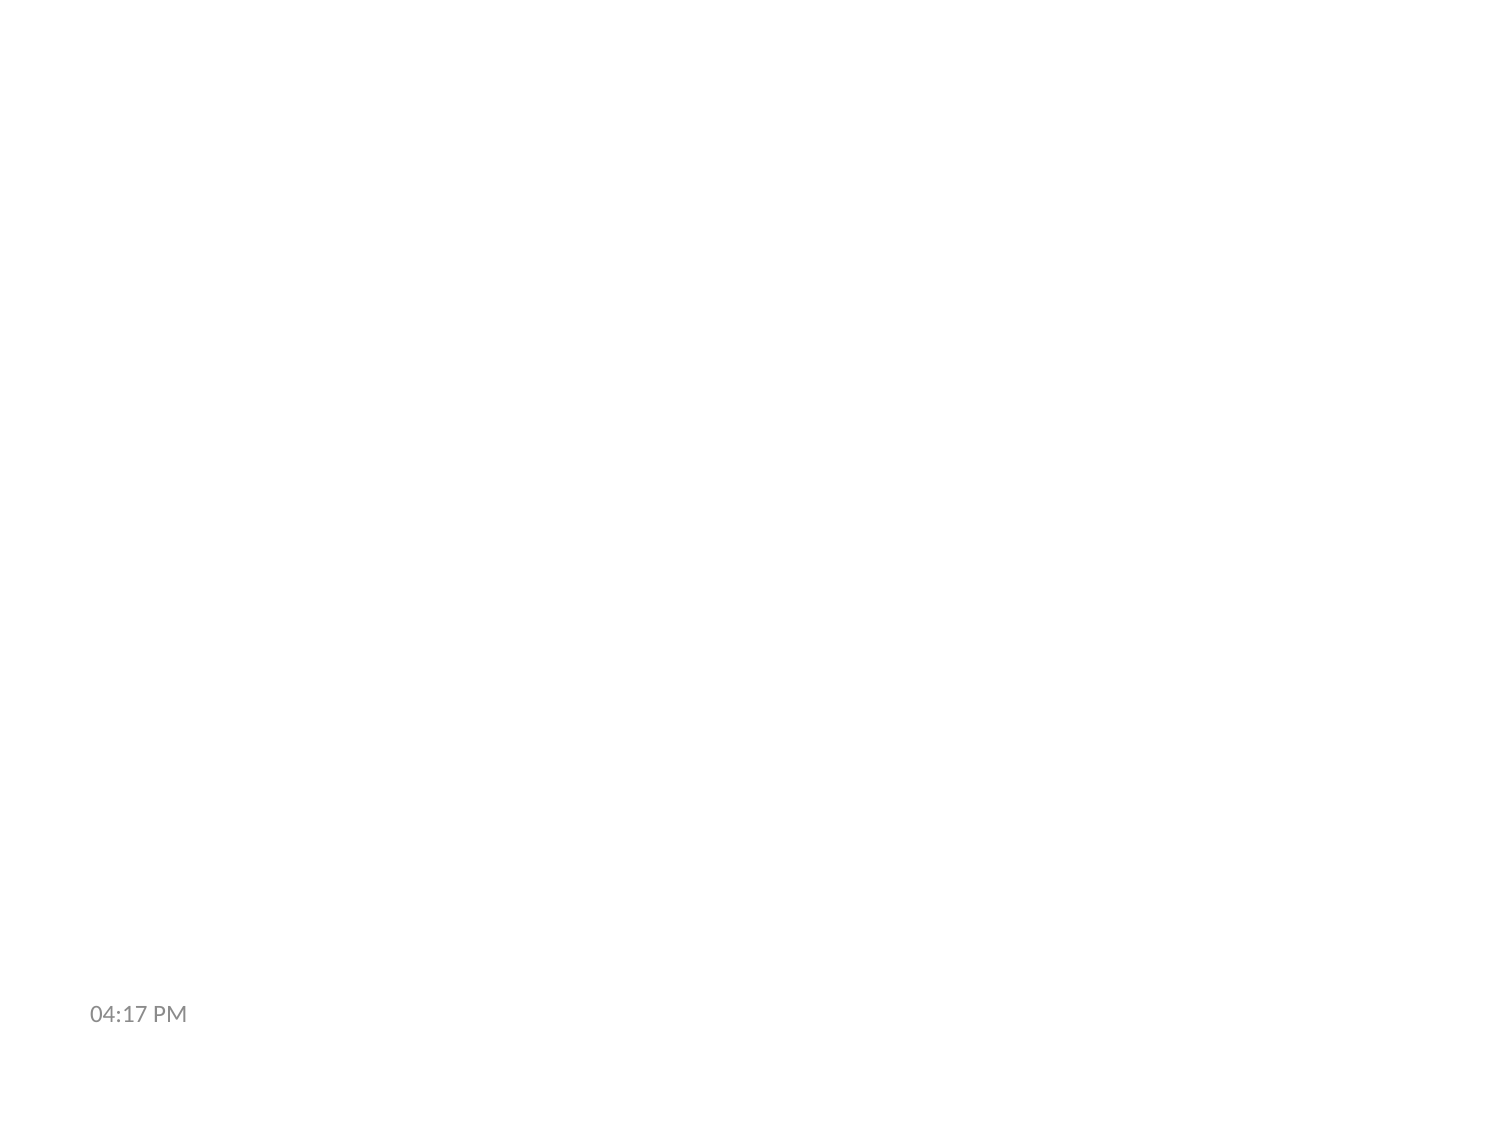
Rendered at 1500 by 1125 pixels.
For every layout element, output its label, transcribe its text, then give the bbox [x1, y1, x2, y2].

text_box 3:35 PM [75, 982, 425, 1043]
